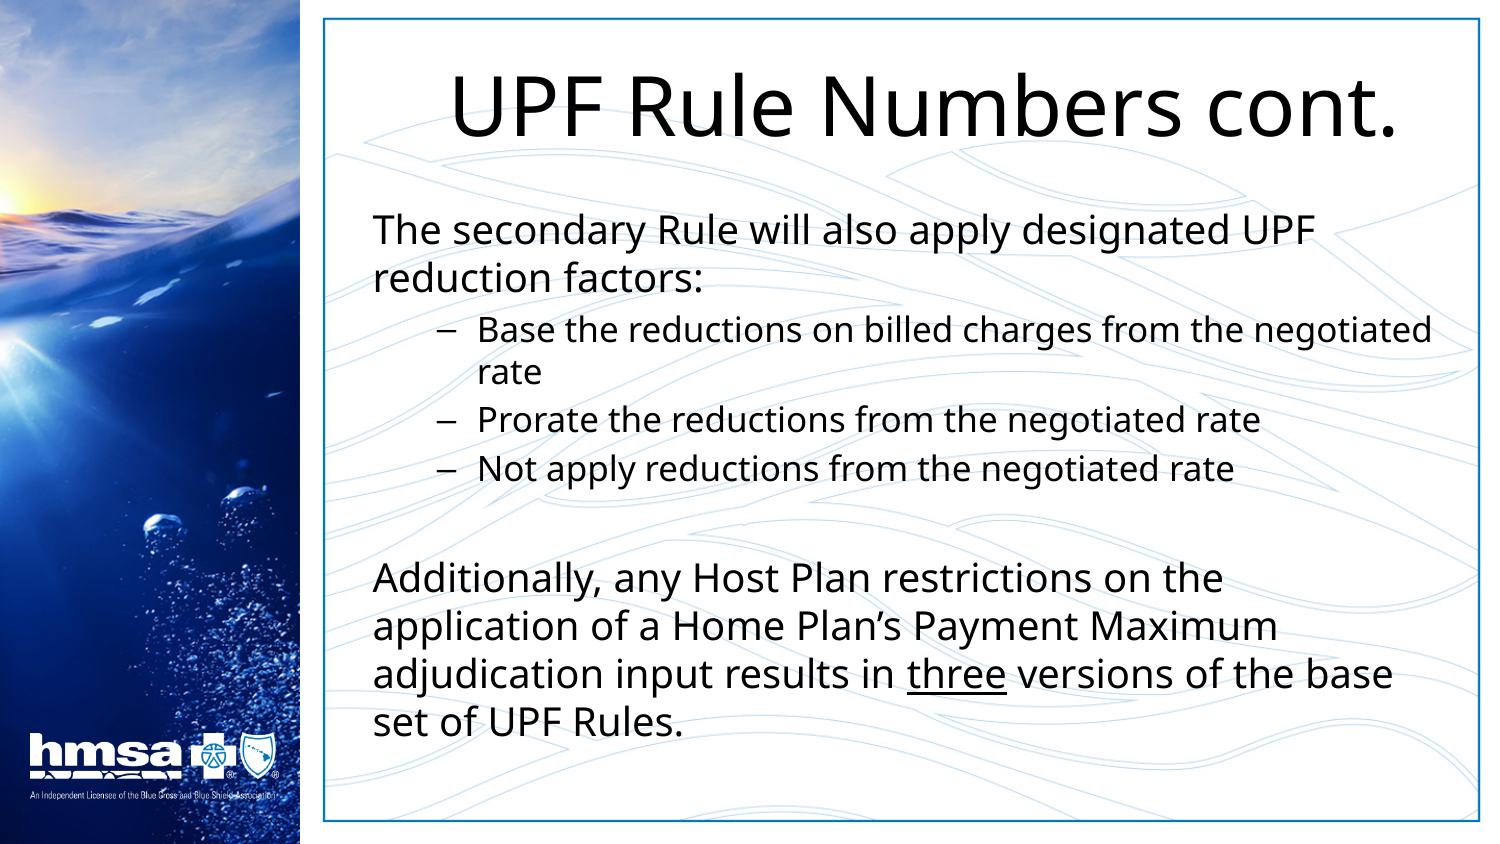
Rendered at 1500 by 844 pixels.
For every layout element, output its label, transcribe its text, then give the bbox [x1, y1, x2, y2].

title UPF Rule Numbers cont. [425, 33, 1425, 172]
list The secondary Rule will also apply designated UPF reduction factors: Base the reductions on billed charges from the negotiated rate Prorate the reductions from the negotiated rate Not apply reductions from the negotiated rate Additionally, any Host Plan restrictions on the application of a Home Plan’s Payment Maximum adjudication input results in three versions of the base set of UPF Rules. [357, 196, 1454, 754]
picture [0, 0, 1500, 844]
